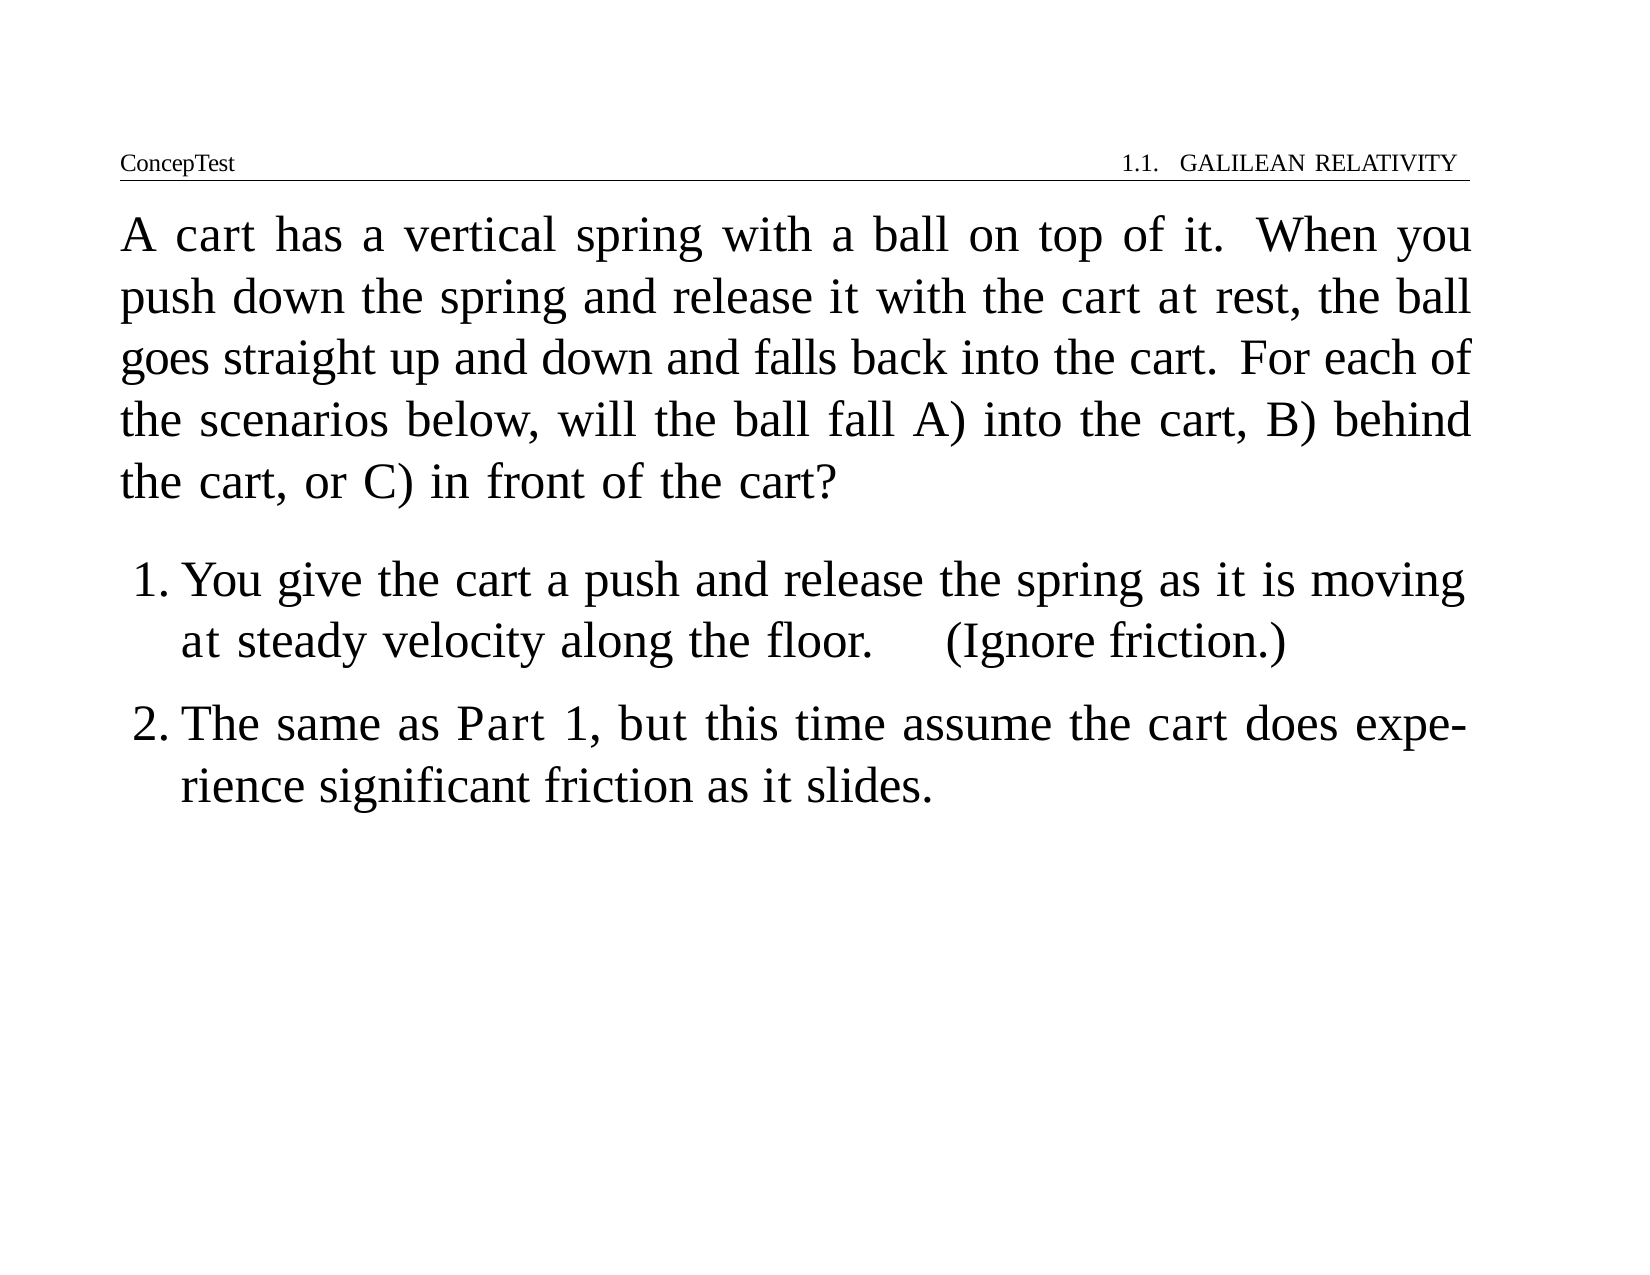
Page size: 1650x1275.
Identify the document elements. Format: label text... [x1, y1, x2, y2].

text_box You give the cart a push and release the spring as it is moving at steady velocity along the floor. (Ignore friction.) The same as Part 1, but this time assume the cart does expe- rience significant friction as it slides. [130, 542, 1472, 813]
text_box ConcepTest 1.1. GALILEAN RELATIVITY [117, 144, 1473, 176]
list A cart has a vertical spring with a ball on top of it. When you push down the spring and release it with the cart at rest, the ball goes straight up and down and falls back into the cart. For each of the scenarios below, will the ball fall A) into the cart, B) behind the cart, or C) in front of the cart? [117, 198, 1473, 925]
